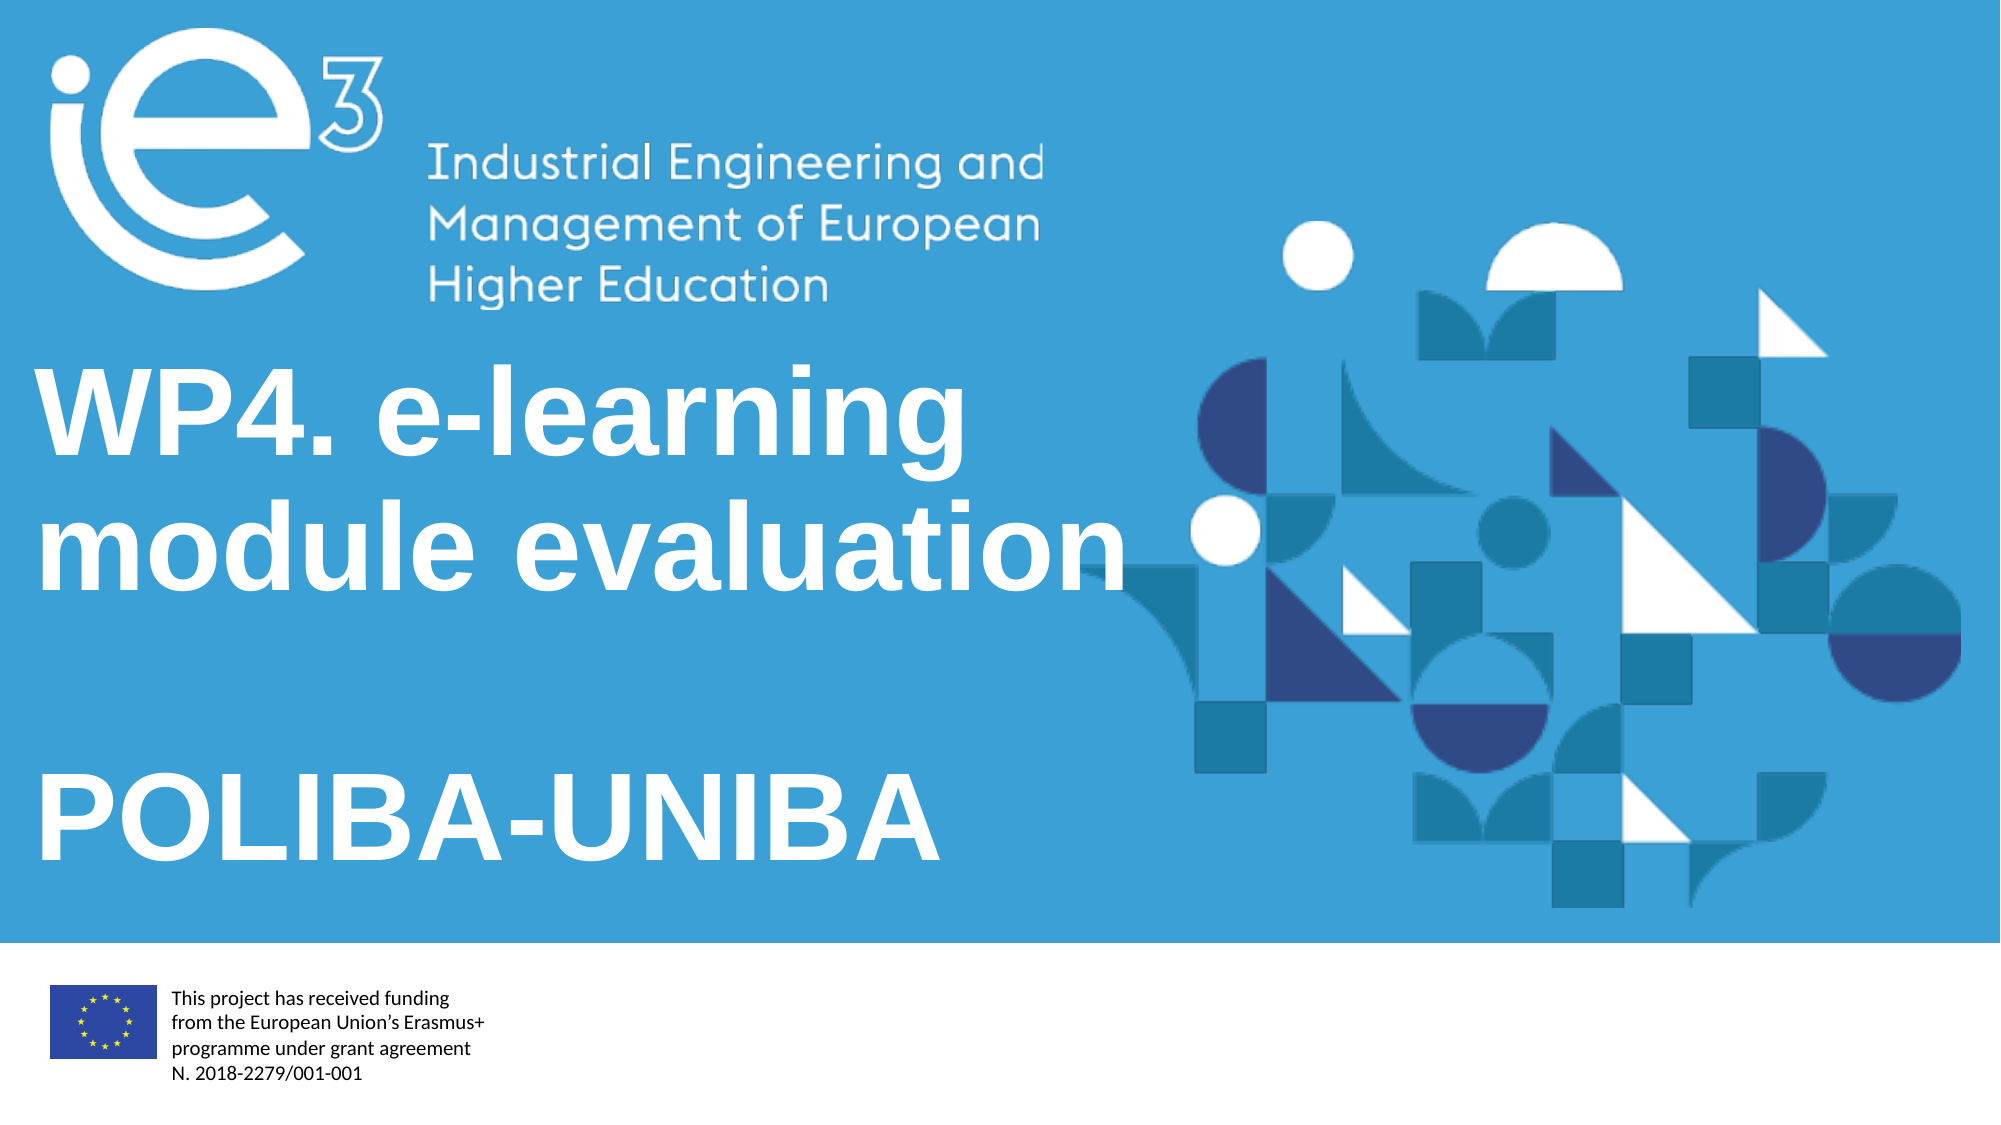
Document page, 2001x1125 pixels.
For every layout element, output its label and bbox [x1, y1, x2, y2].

picture [0, 0, 2000, 943]
text_box [50, 976, 518, 1093]
